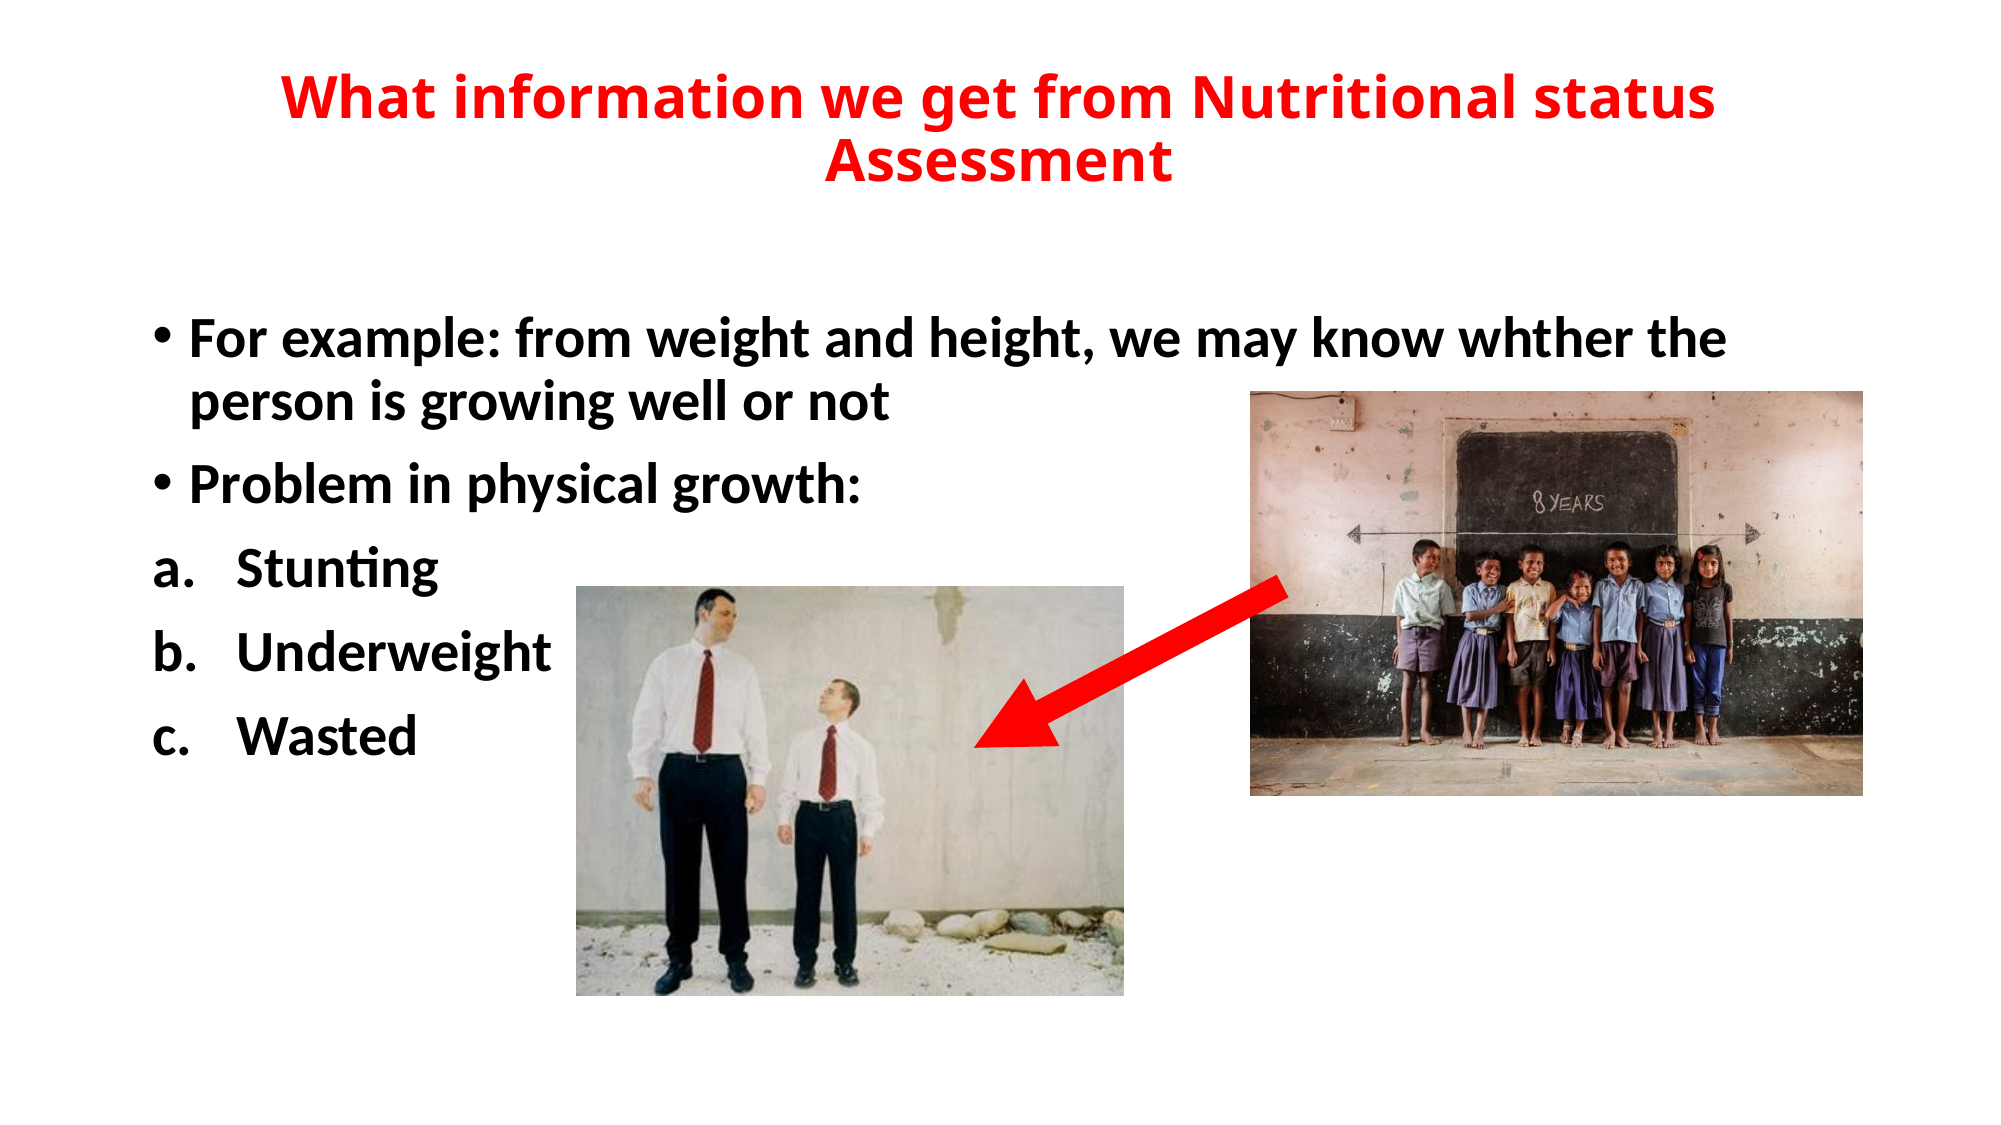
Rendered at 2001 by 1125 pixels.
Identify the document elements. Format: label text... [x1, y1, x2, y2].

picture [1250, 391, 1863, 796]
list For example: from weight and height, we may know whther the person is growing well or not Problem in physical growth: Stunting Underweight Wasted [137, 299, 1863, 1014]
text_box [973, 586, 1283, 748]
title What information we get from Nutritional status Assessment [137, 59, 1863, 203]
picture [576, 585, 1124, 996]
